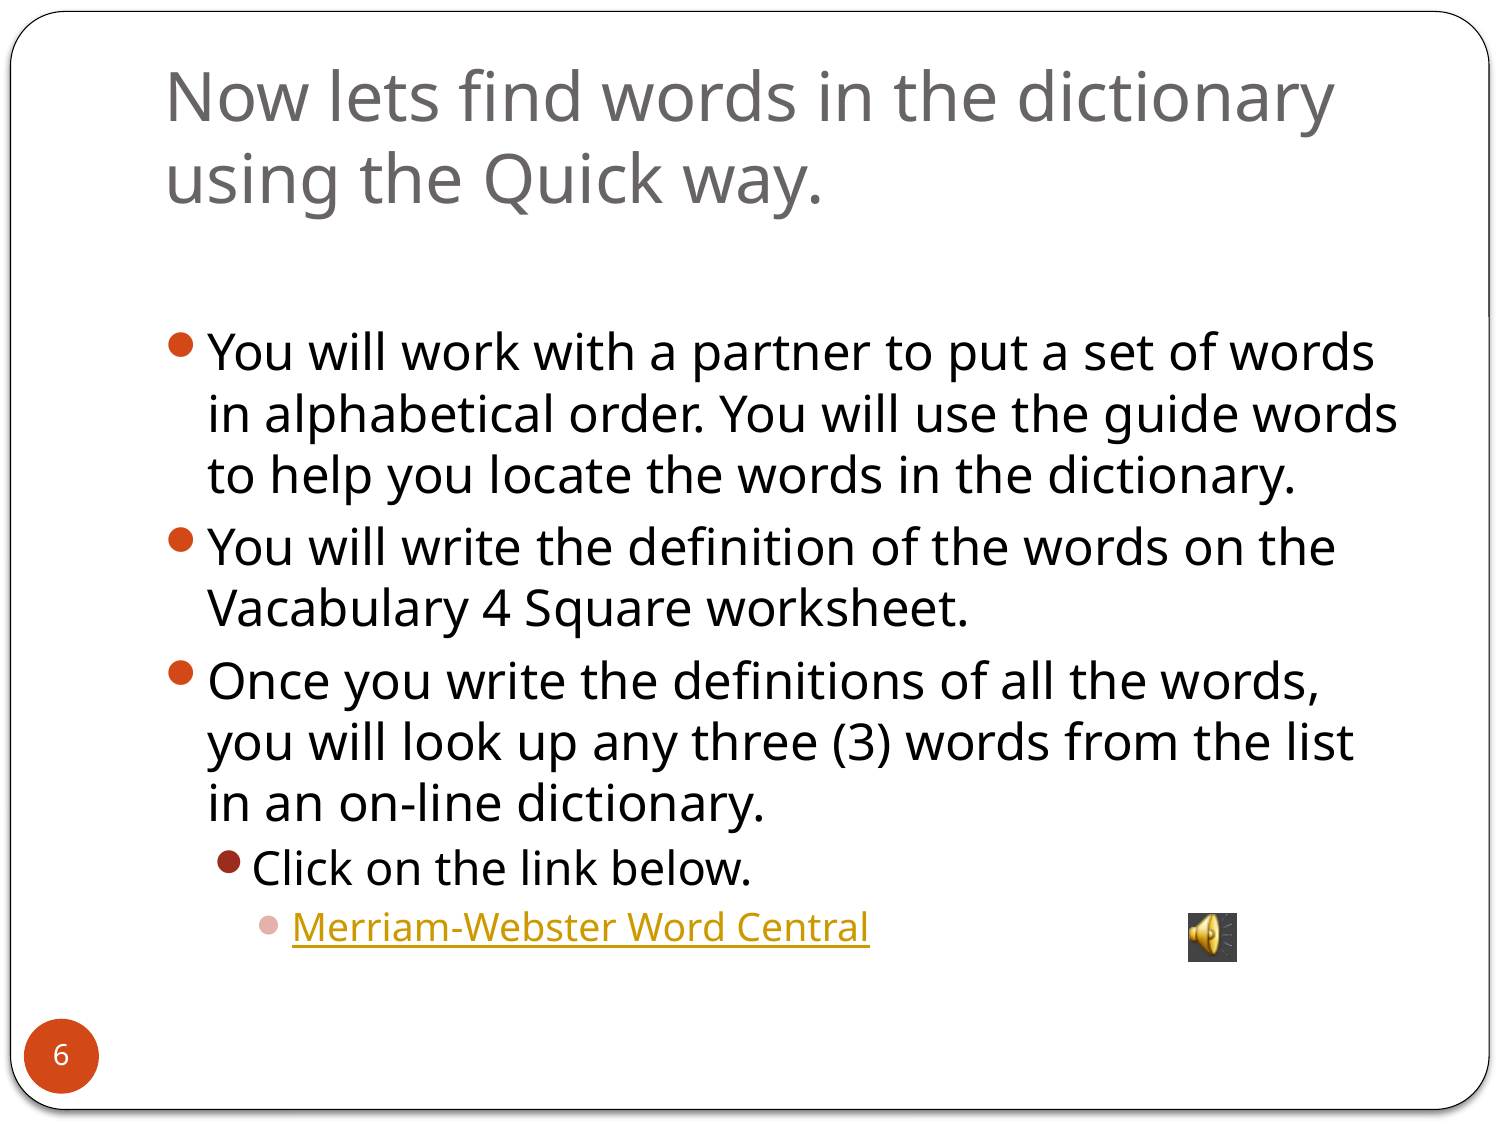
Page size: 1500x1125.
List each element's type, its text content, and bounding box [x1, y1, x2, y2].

list You will work with a partner to put a set of words in alphabetical order. You will use the guide words to help you locate the words in the dictionary. You will write the definition of the words on the Vacabulary 4 Square worksheet. Once you write the definitions of all the words, you will look up any three (3) words from the list in an on-line dictionary. Click on the link below. Merriam-Webster Word Central [150, 312, 1425, 1013]
picture [1187, 912, 1238, 963]
title Now lets find words in the dictionary using the Quick way. [150, 45, 1425, 233]
slide_number 6 [23, 1018, 99, 1094]
